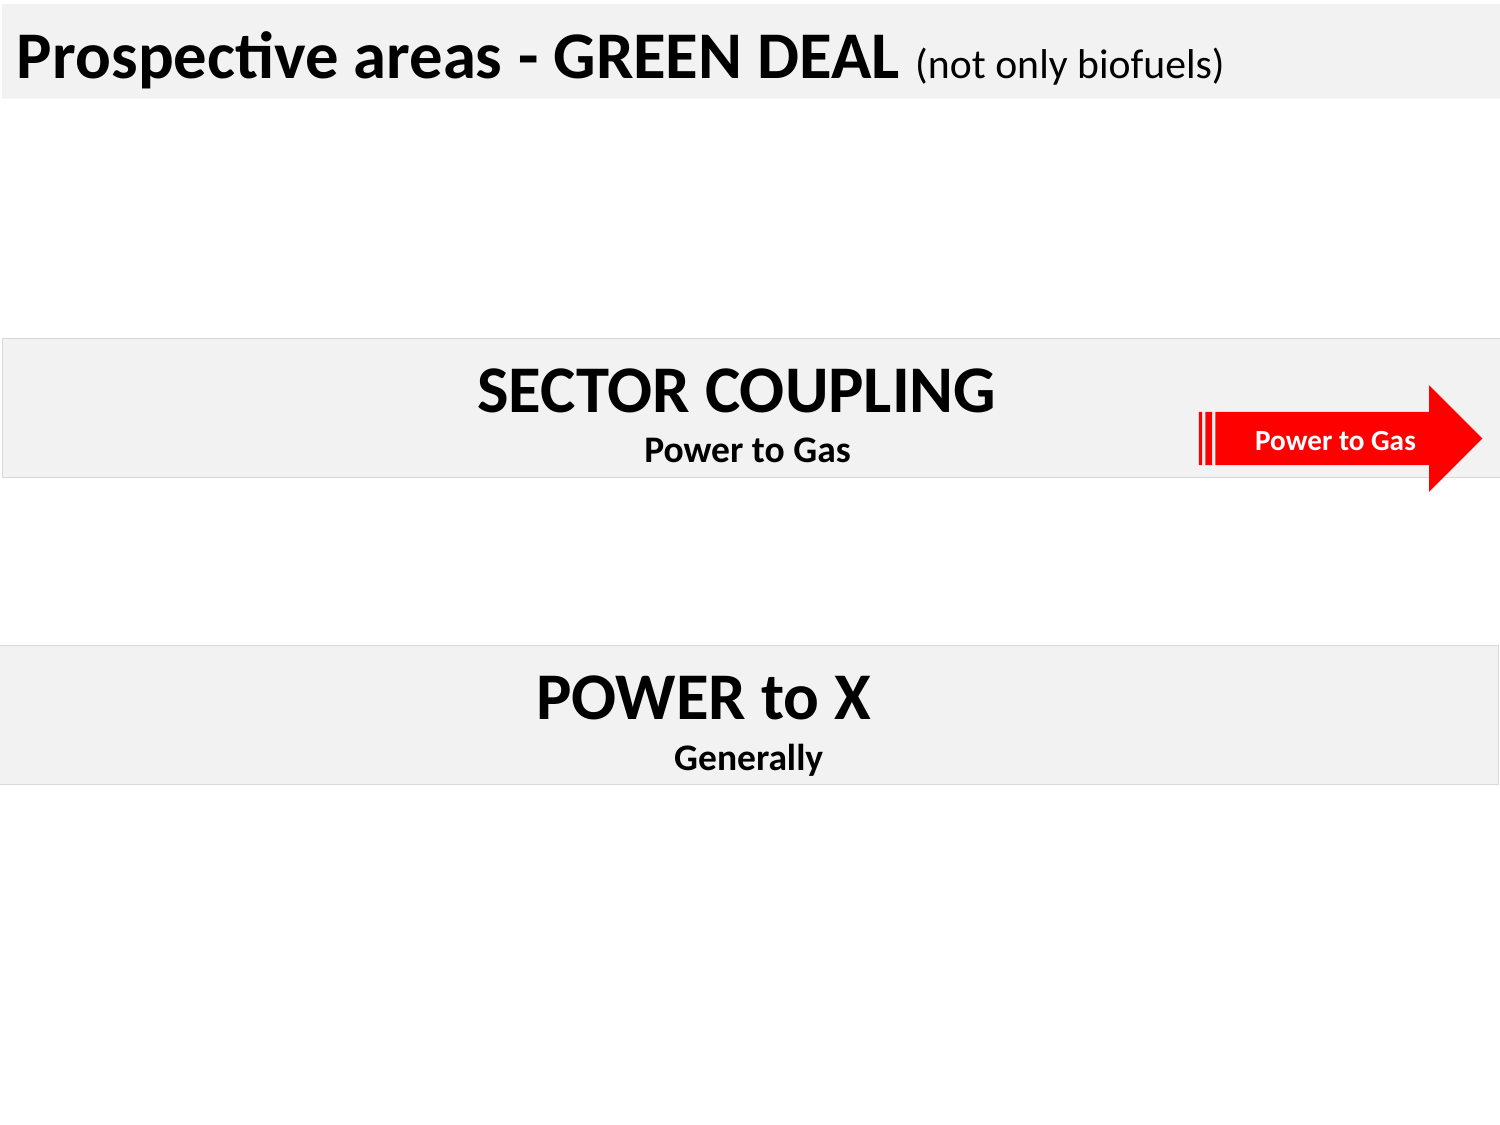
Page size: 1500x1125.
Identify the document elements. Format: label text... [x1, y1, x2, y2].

text_box Power to Gas [1197, 383, 1485, 494]
text_box Prospective areas - GREEN DEAL (not only biofuels) [2, 4, 1500, 99]
text_box POWER to X Generally [0, 645, 1499, 785]
text_box SECTOR COUPLING Power to Gas [2, 338, 1500, 478]
